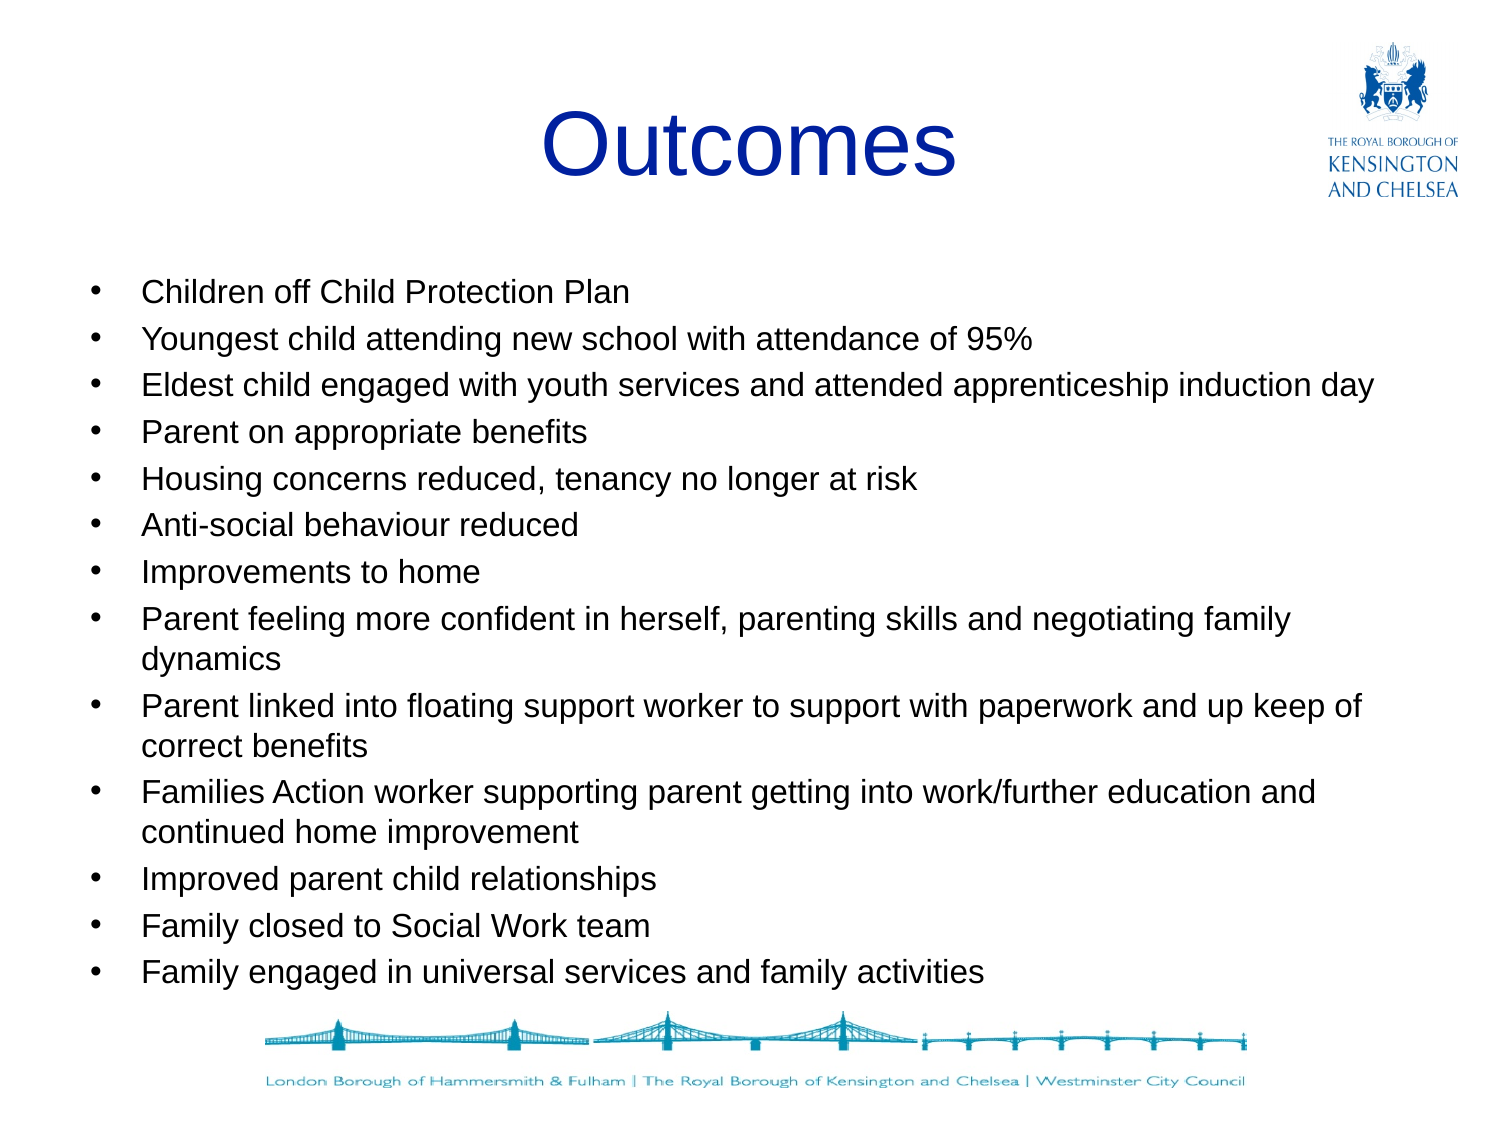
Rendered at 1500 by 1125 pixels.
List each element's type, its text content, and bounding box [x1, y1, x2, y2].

title Outcomes [75, 45, 1425, 233]
list Children off Child Protection Plan Youngest child attending new school with attendance of 95% Eldest child engaged with youth services and attended apprenticeship induction day Parent on appropriate benefits Housing concerns reduced, tenancy no longer at risk Anti-social behaviour reduced Improvements to home Parent feeling more confident in herself, parenting skills and negotiating family dynamics Parent linked into floating support worker to support with paperwork and up keep of correct benefits Families Action worker supporting parent getting into work/further education and continued home improvement Improved parent child relationships Family closed to Social Work team Family engaged in universal services and family activities [75, 262, 1425, 1005]
picture [265, 1011, 1247, 1089]
picture [1328, 42, 1458, 197]
